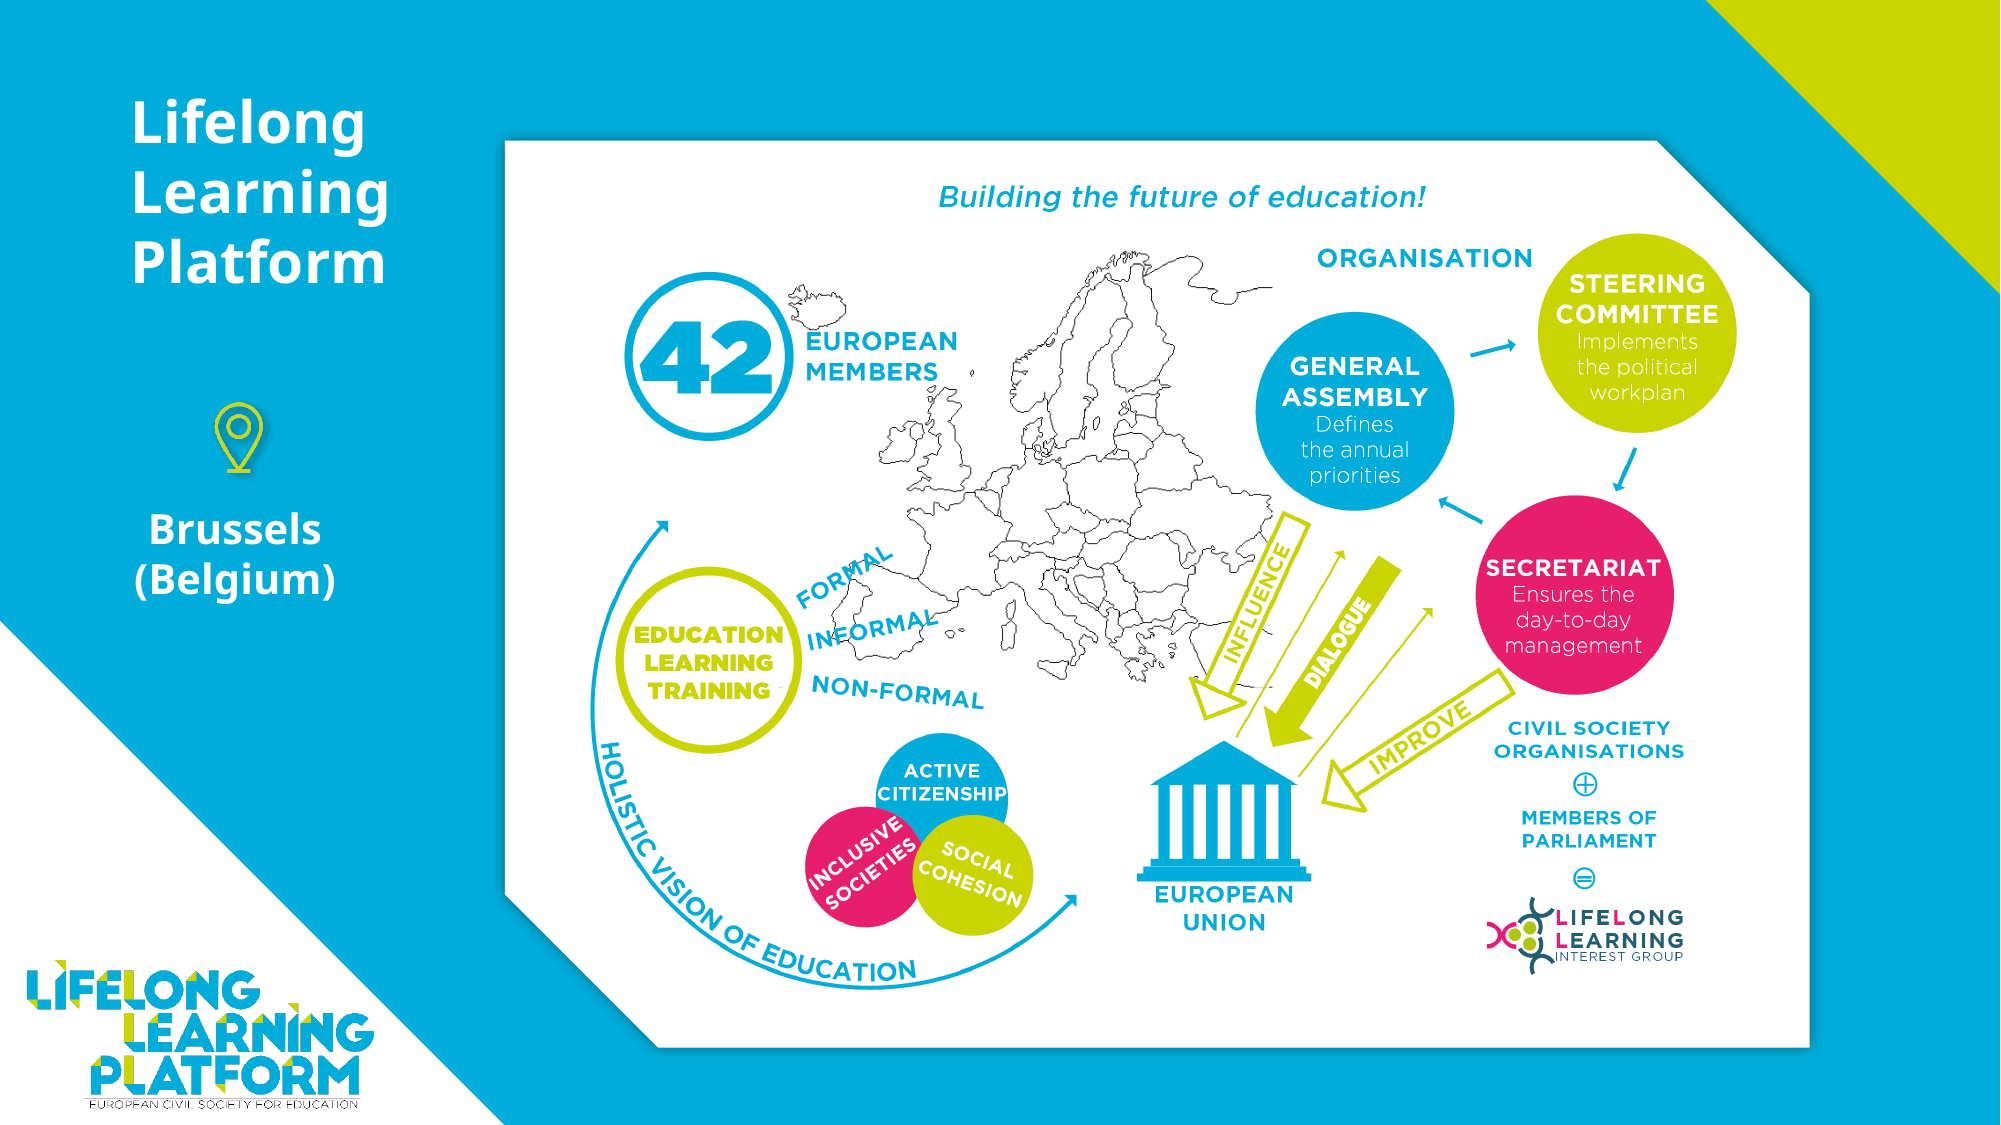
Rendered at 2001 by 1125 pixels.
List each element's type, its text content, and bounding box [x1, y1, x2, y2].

picture [512, 147, 1803, 1041]
text_box [1704, 0, 2000, 296]
text_box [0, 619, 341, 1125]
picture [27, 960, 374, 1125]
text_box Lifelong Learning Platform [110, 64, 505, 288]
text_box [374, 993, 506, 1125]
text_box Brussels (Belgium) [110, 482, 360, 706]
picture [215, 403, 262, 472]
